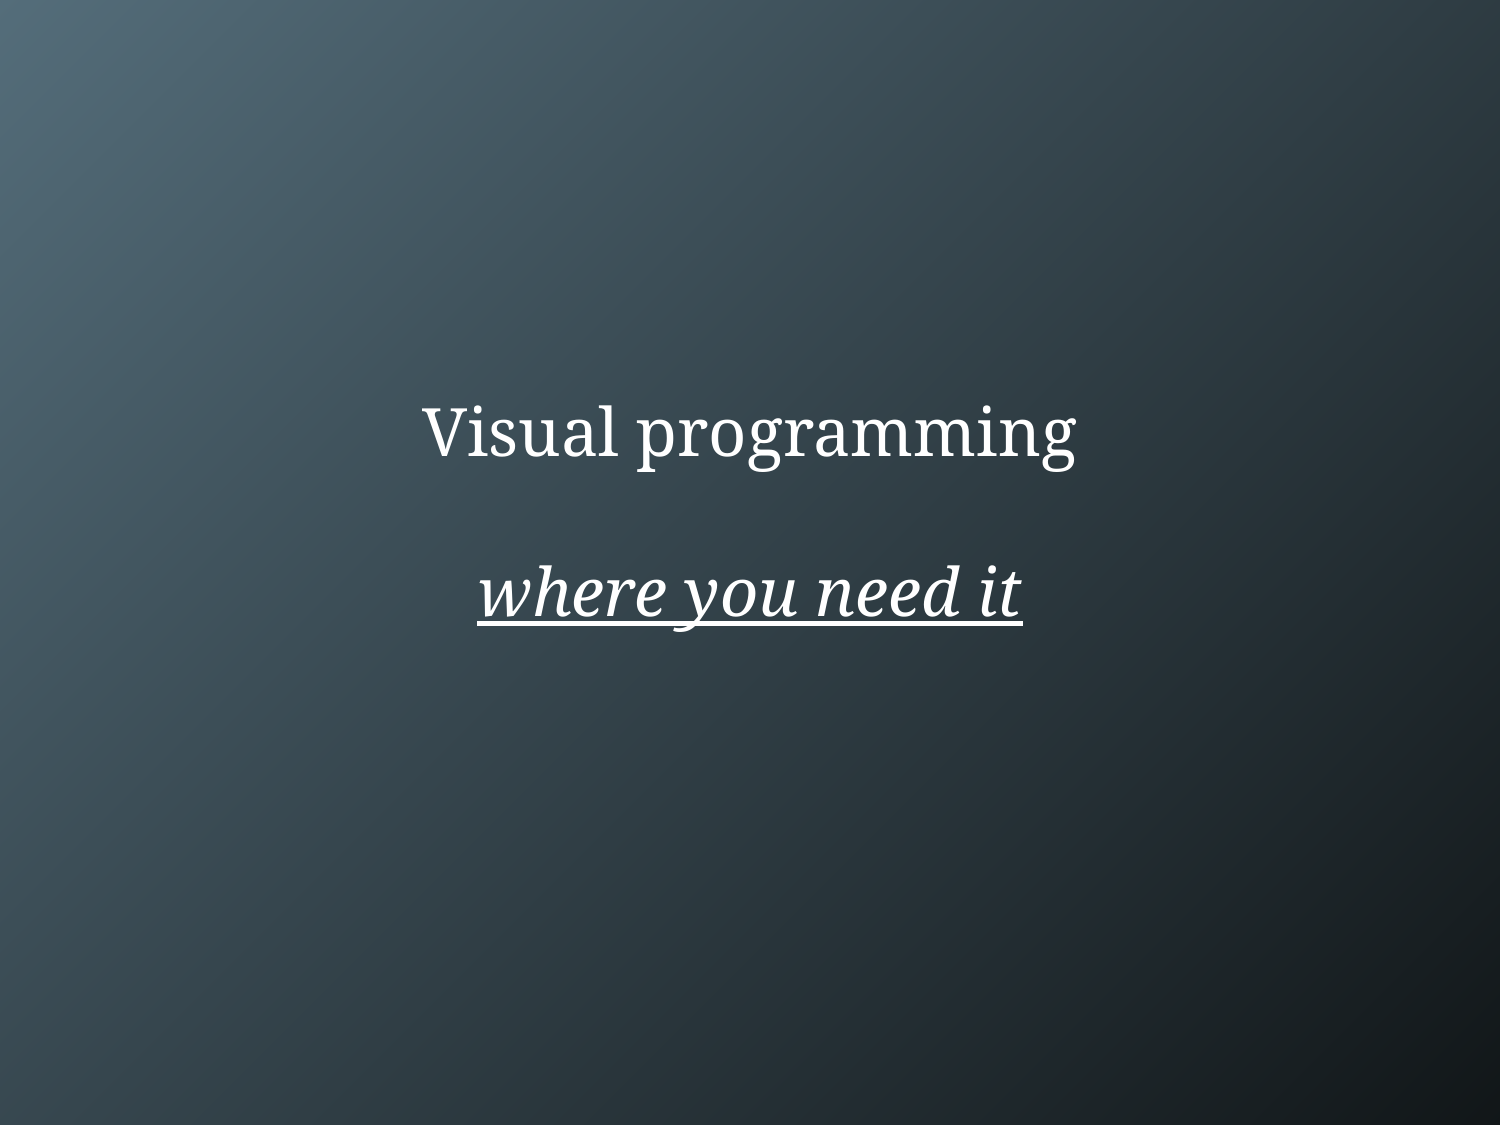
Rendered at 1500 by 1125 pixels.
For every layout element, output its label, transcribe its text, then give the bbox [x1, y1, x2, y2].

title Visual programming where you need it [112, 326, 1388, 693]
